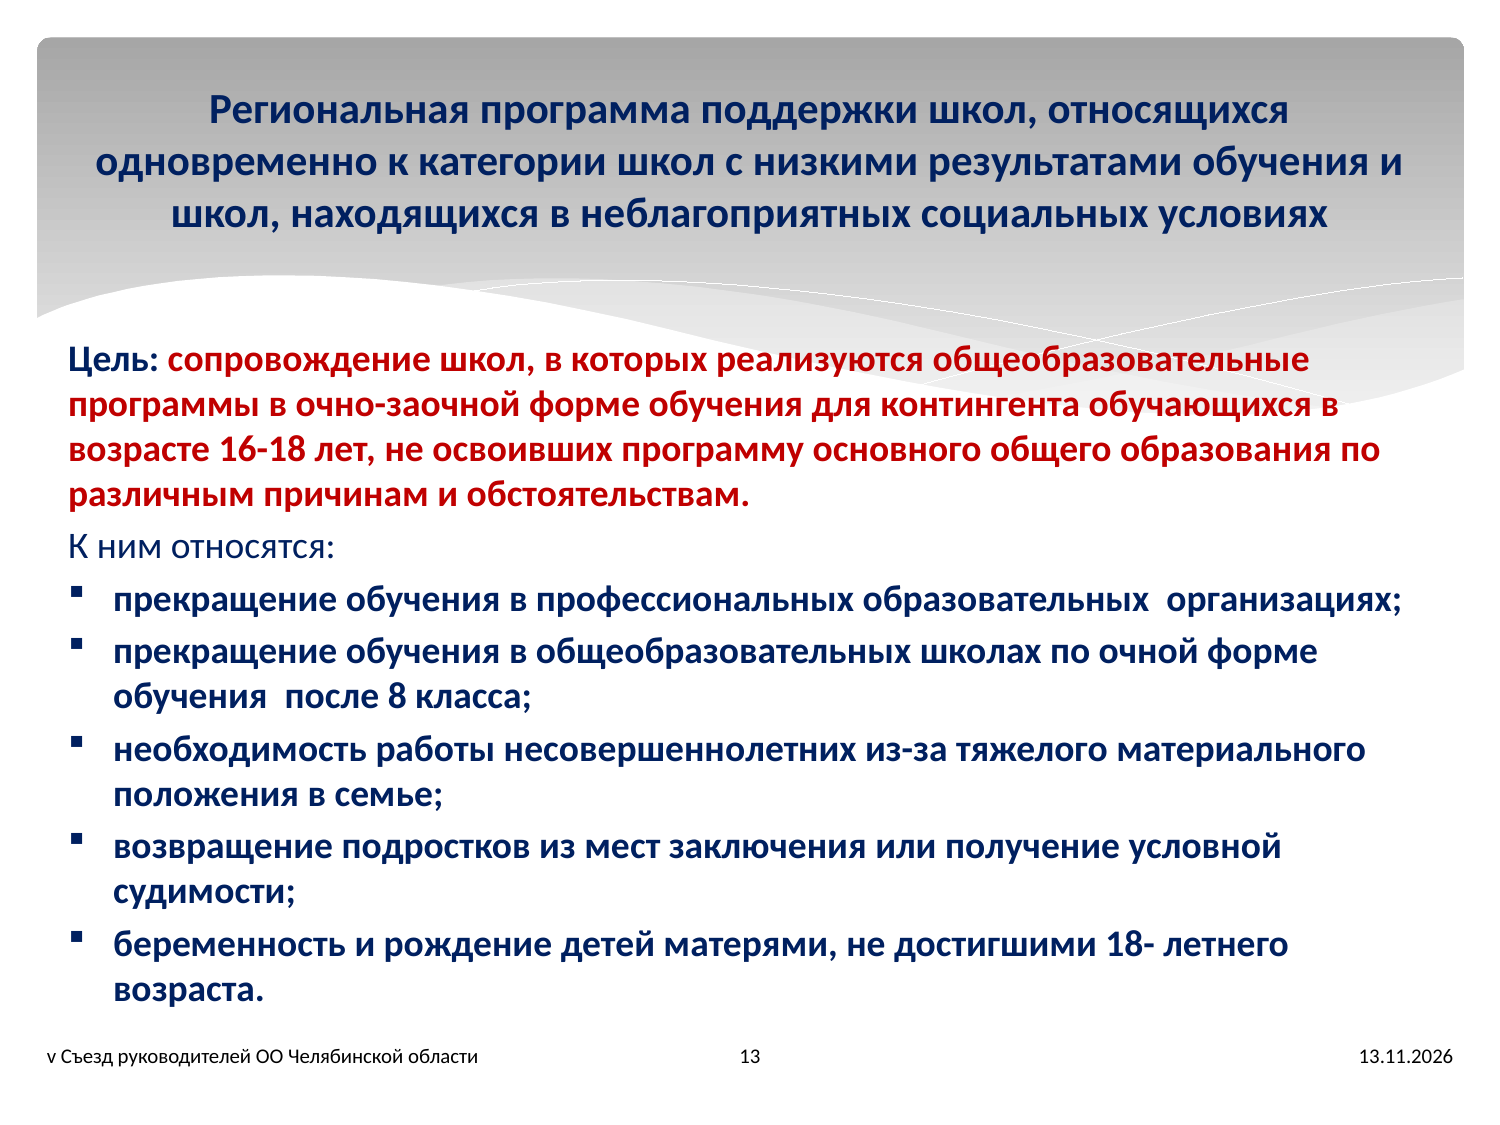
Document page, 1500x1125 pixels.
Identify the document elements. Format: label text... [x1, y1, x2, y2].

footer v Съезд руководителей ОО Челябинской области [31, 1025, 653, 1086]
title Региональная программа поддержки школ, относящихся одновременно к категории школ с низкими результатами обучения и школ, находящихся в неблагоприятных социальных условиях [75, 55, 1425, 261]
list Цель: сопровождение школ, в которых реализуются общеобразовательные программы в очно-заочной форме обучения для контингента обучающихся в возрасте 16-18 лет, не освоивших программу основного общего образования по различным причинам и обстоятельствам. К ним относятся: прекращение обучения в профессиональных образовательных организациях; прекращение обучения в общеобразовательных школах по очной форме обучения после 8 класса; необходимость работы несовершеннолетних из-за тяжелого материального положения в семье; возвращение подростков из мест заключения или получение условной судимости; беременность и рождение детей матерями, не достигшими 18- летнего возраста. [53, 326, 1459, 1005]
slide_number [847, 1025, 1469, 1086]
slide_number 13 [654, 1025, 846, 1086]
